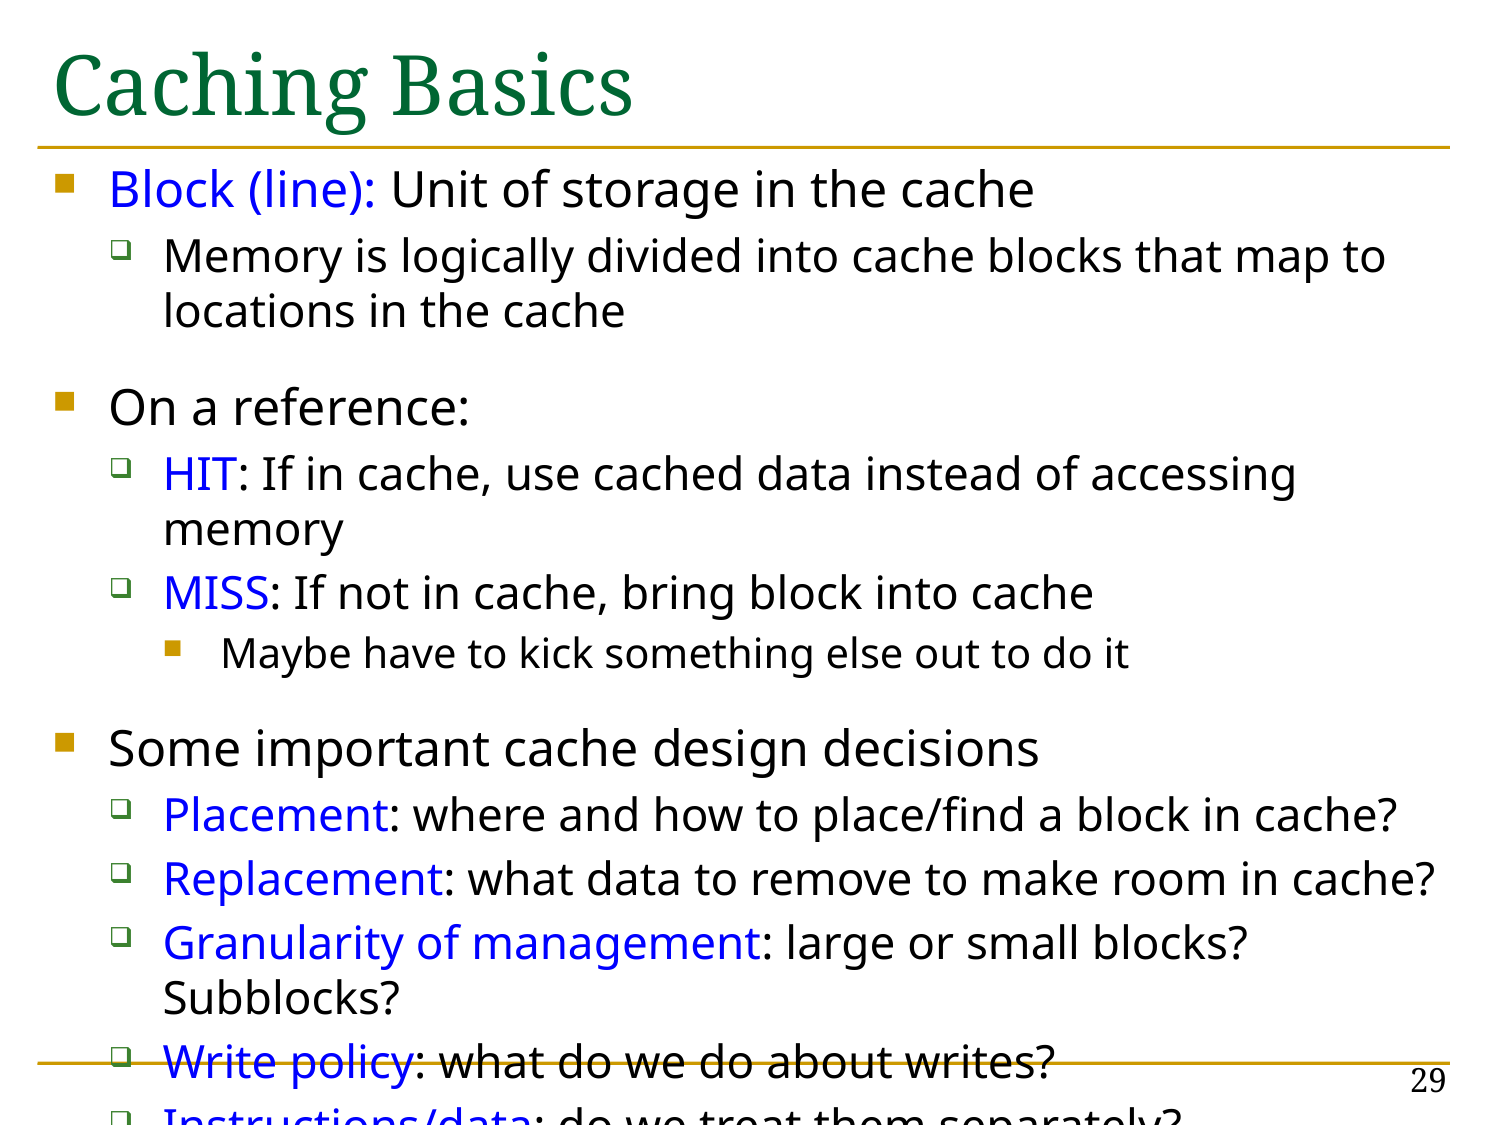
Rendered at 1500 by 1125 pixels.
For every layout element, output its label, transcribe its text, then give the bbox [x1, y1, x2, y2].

slide_number 29 [1111, 1036, 1462, 1112]
title Caching Basics [37, 24, 1450, 149]
list Block (line): Unit of storage in the cache Memory is logically divided into cache blocks that map to locations in the cache On a reference: HIT: If in cache, use cached data instead of accessing memory MISS: If not in cache, bring block into cache Maybe have to kick something else out to do it Some important cache design decisions Placement: where and how to place/find a block in cache? Replacement: what data to remove to make room in cache? Granularity of management: large or small blocks? Subblocks? Write policy: what do we do about writes? Instructions/data: do we treat them separately? [37, 149, 1481, 1003]
